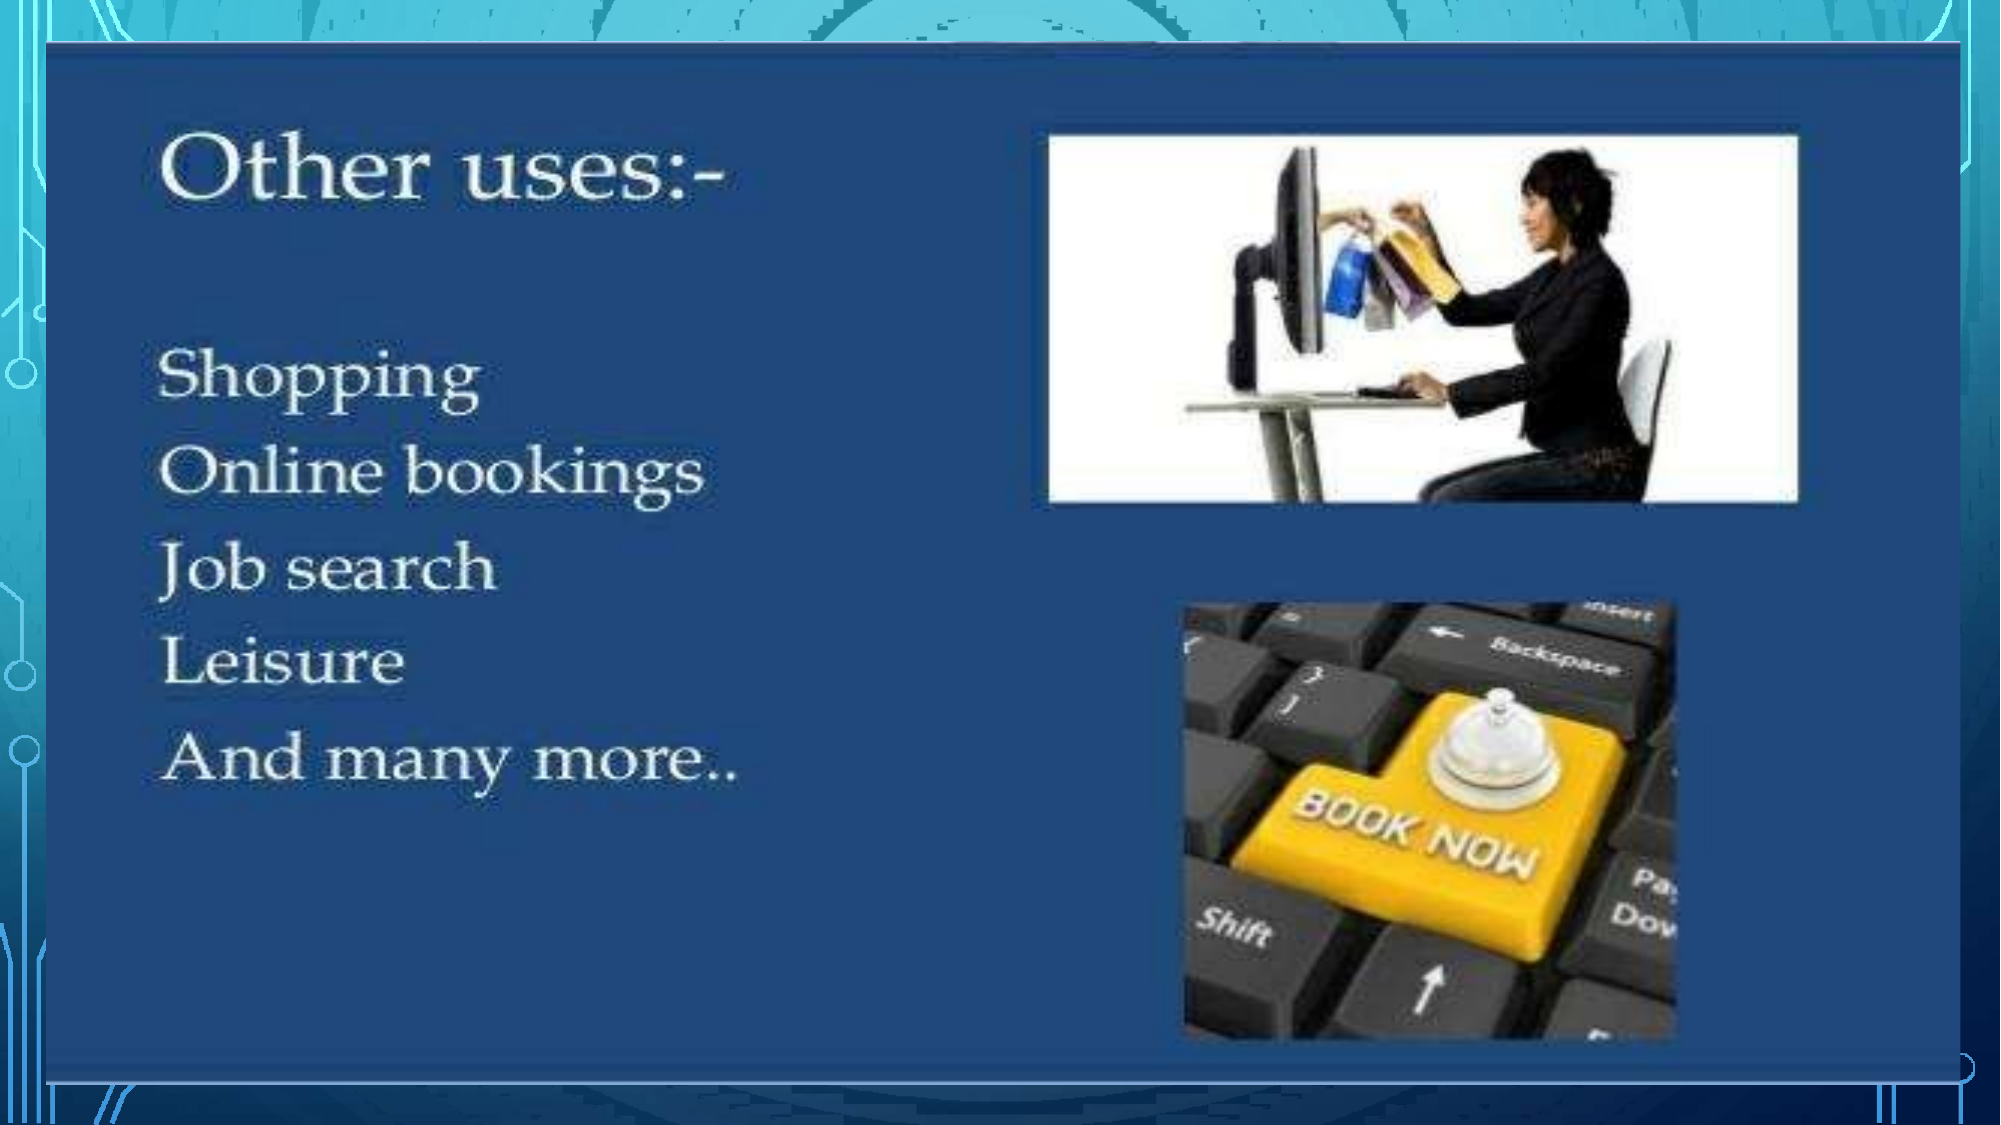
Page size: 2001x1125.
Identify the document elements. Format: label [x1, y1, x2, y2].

picture [0, 0, 2000, 1125]
text_box [46, 41, 1961, 1085]
